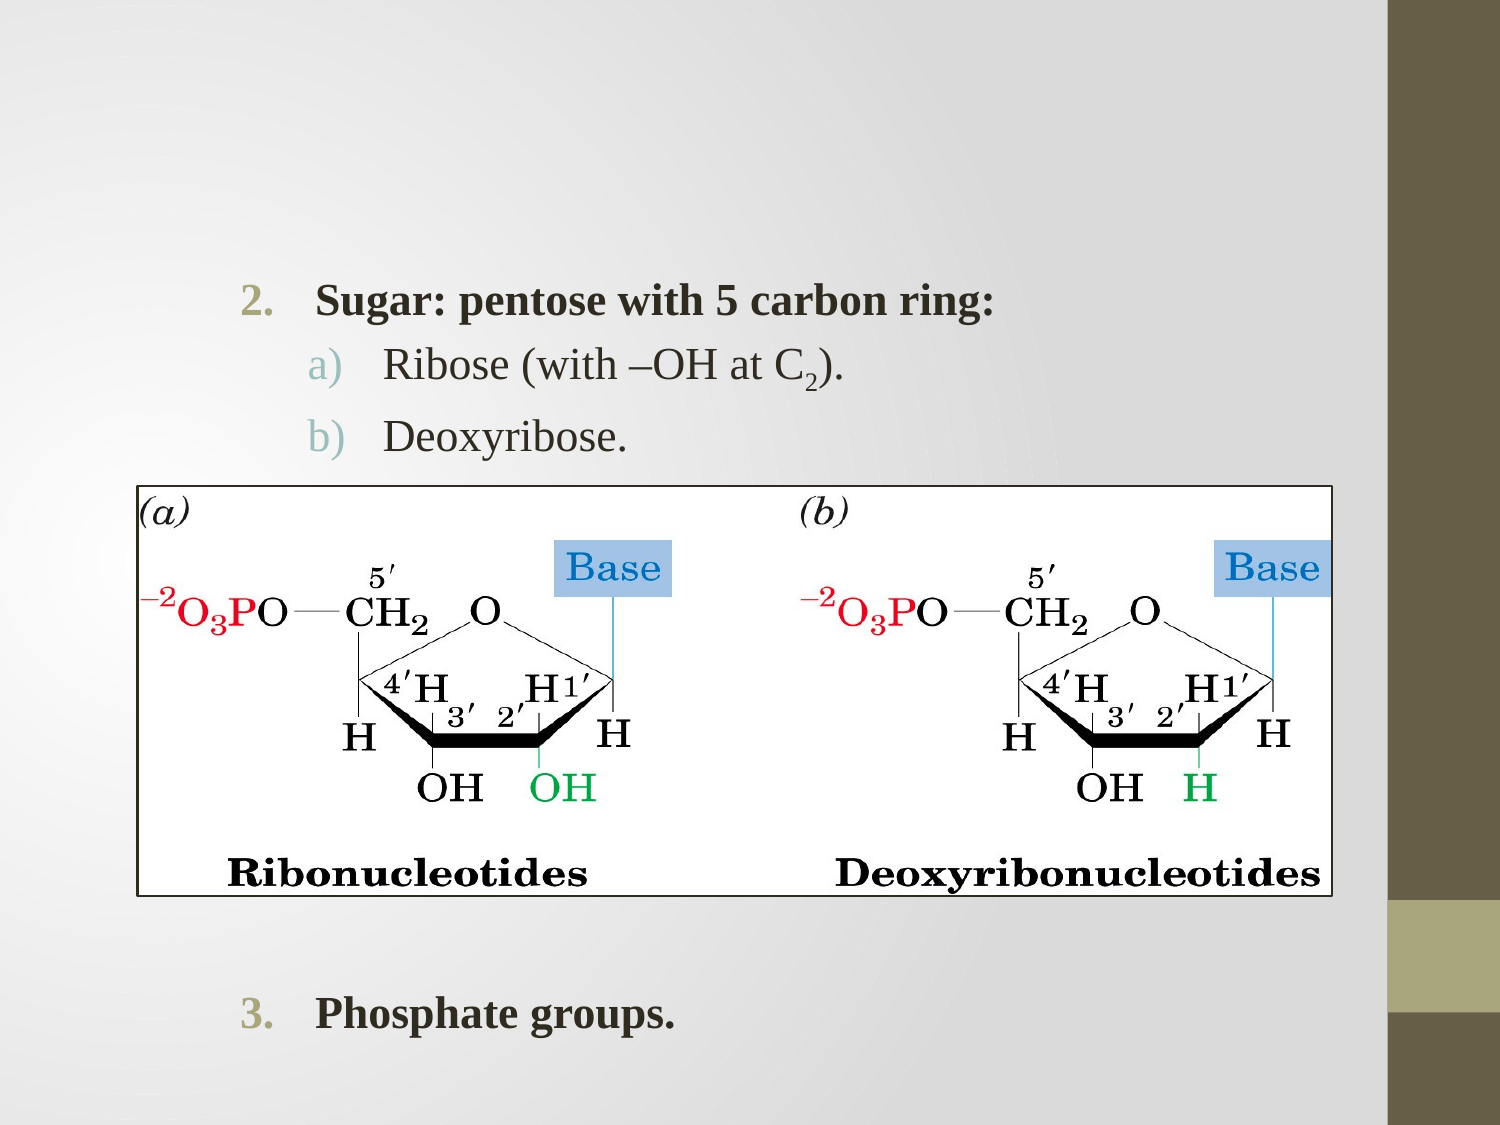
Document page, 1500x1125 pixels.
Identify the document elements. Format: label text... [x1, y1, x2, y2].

list Sugar: pentose with 5 carbon ring: Ribose (with –OH at C2). Deoxyribose. Phosphate groups. [75, 262, 1325, 1107]
picture [137, 486, 1332, 896]
